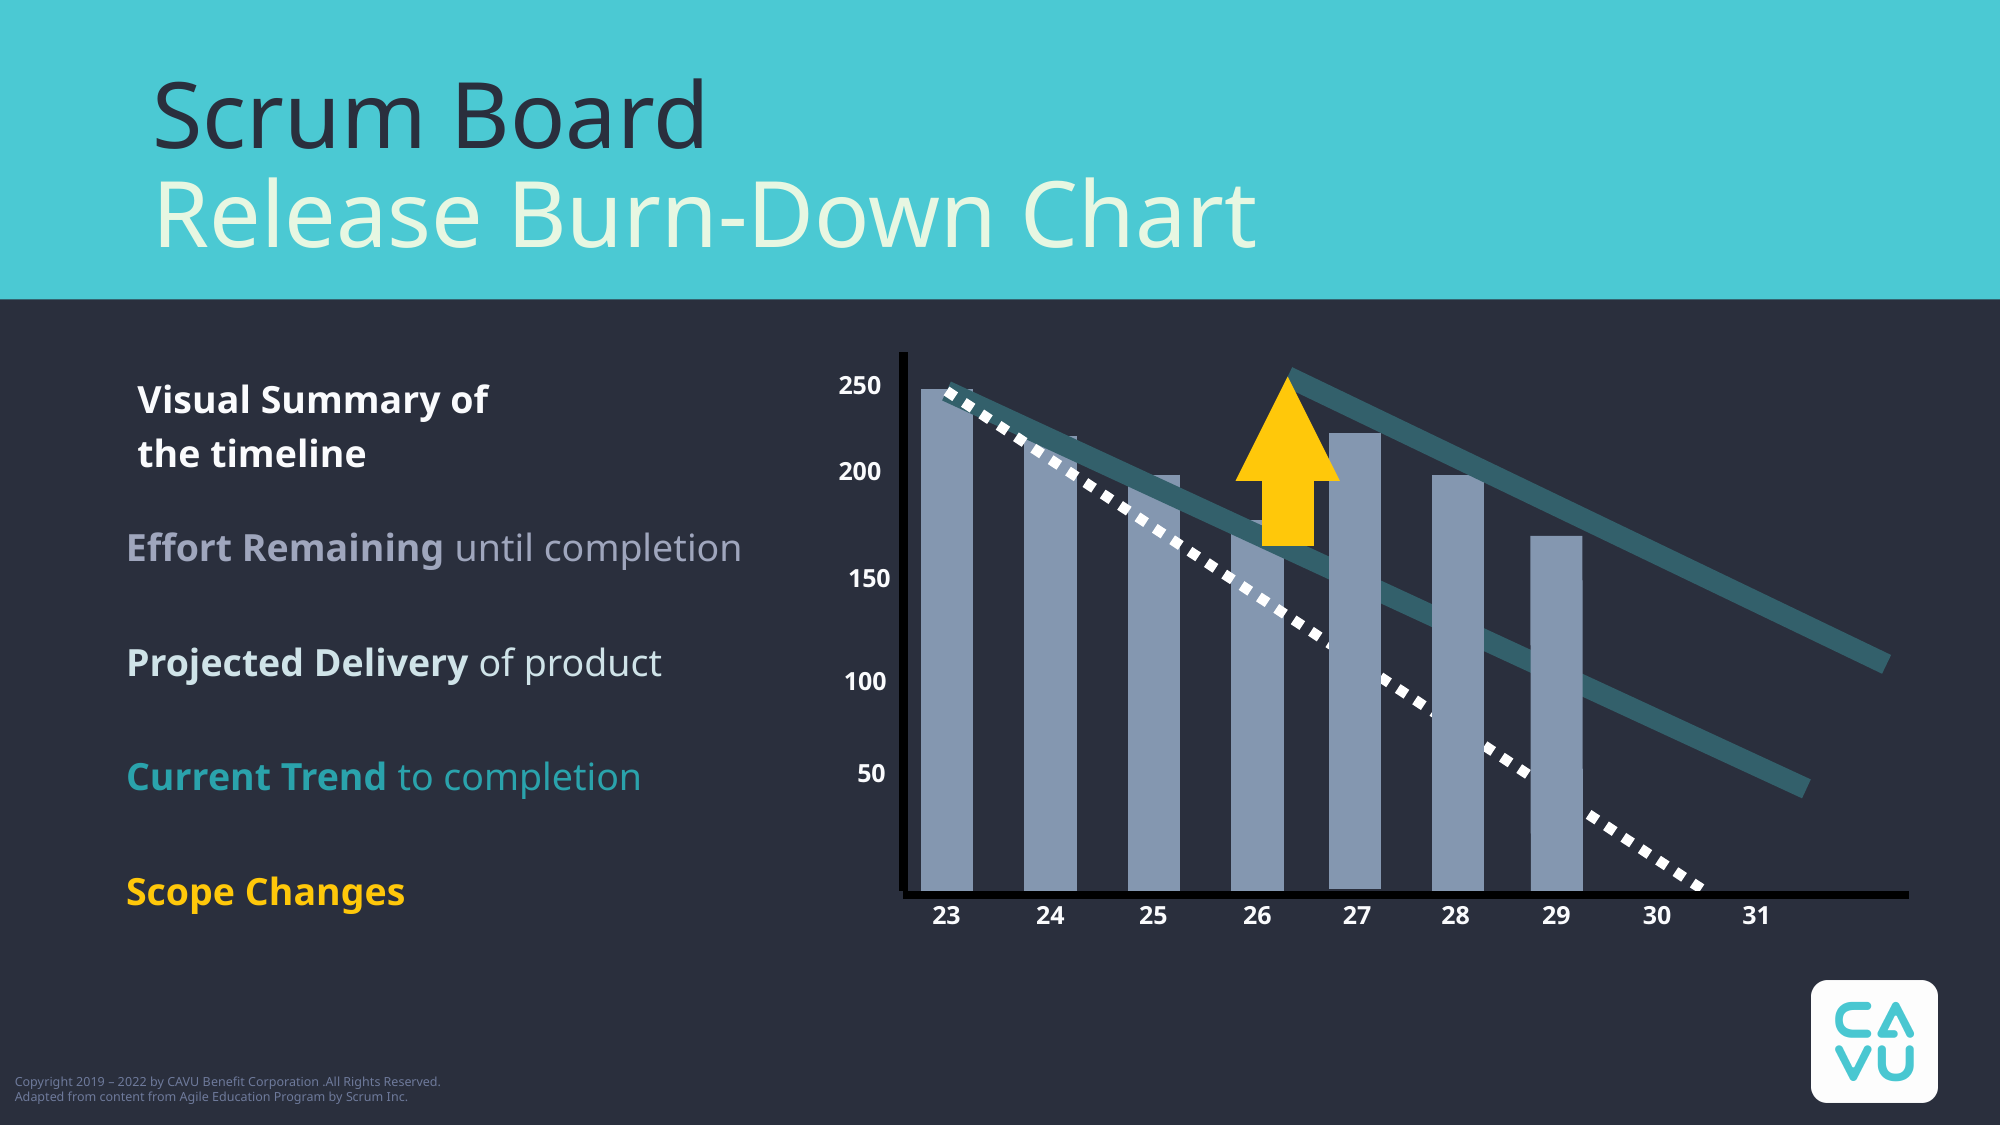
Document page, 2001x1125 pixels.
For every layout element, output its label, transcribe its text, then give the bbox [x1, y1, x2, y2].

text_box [107, 351, 1910, 934]
title Scrum Board Release Burn-Down Chart [137, 59, 1863, 278]
picture [1811, 980, 1938, 1103]
